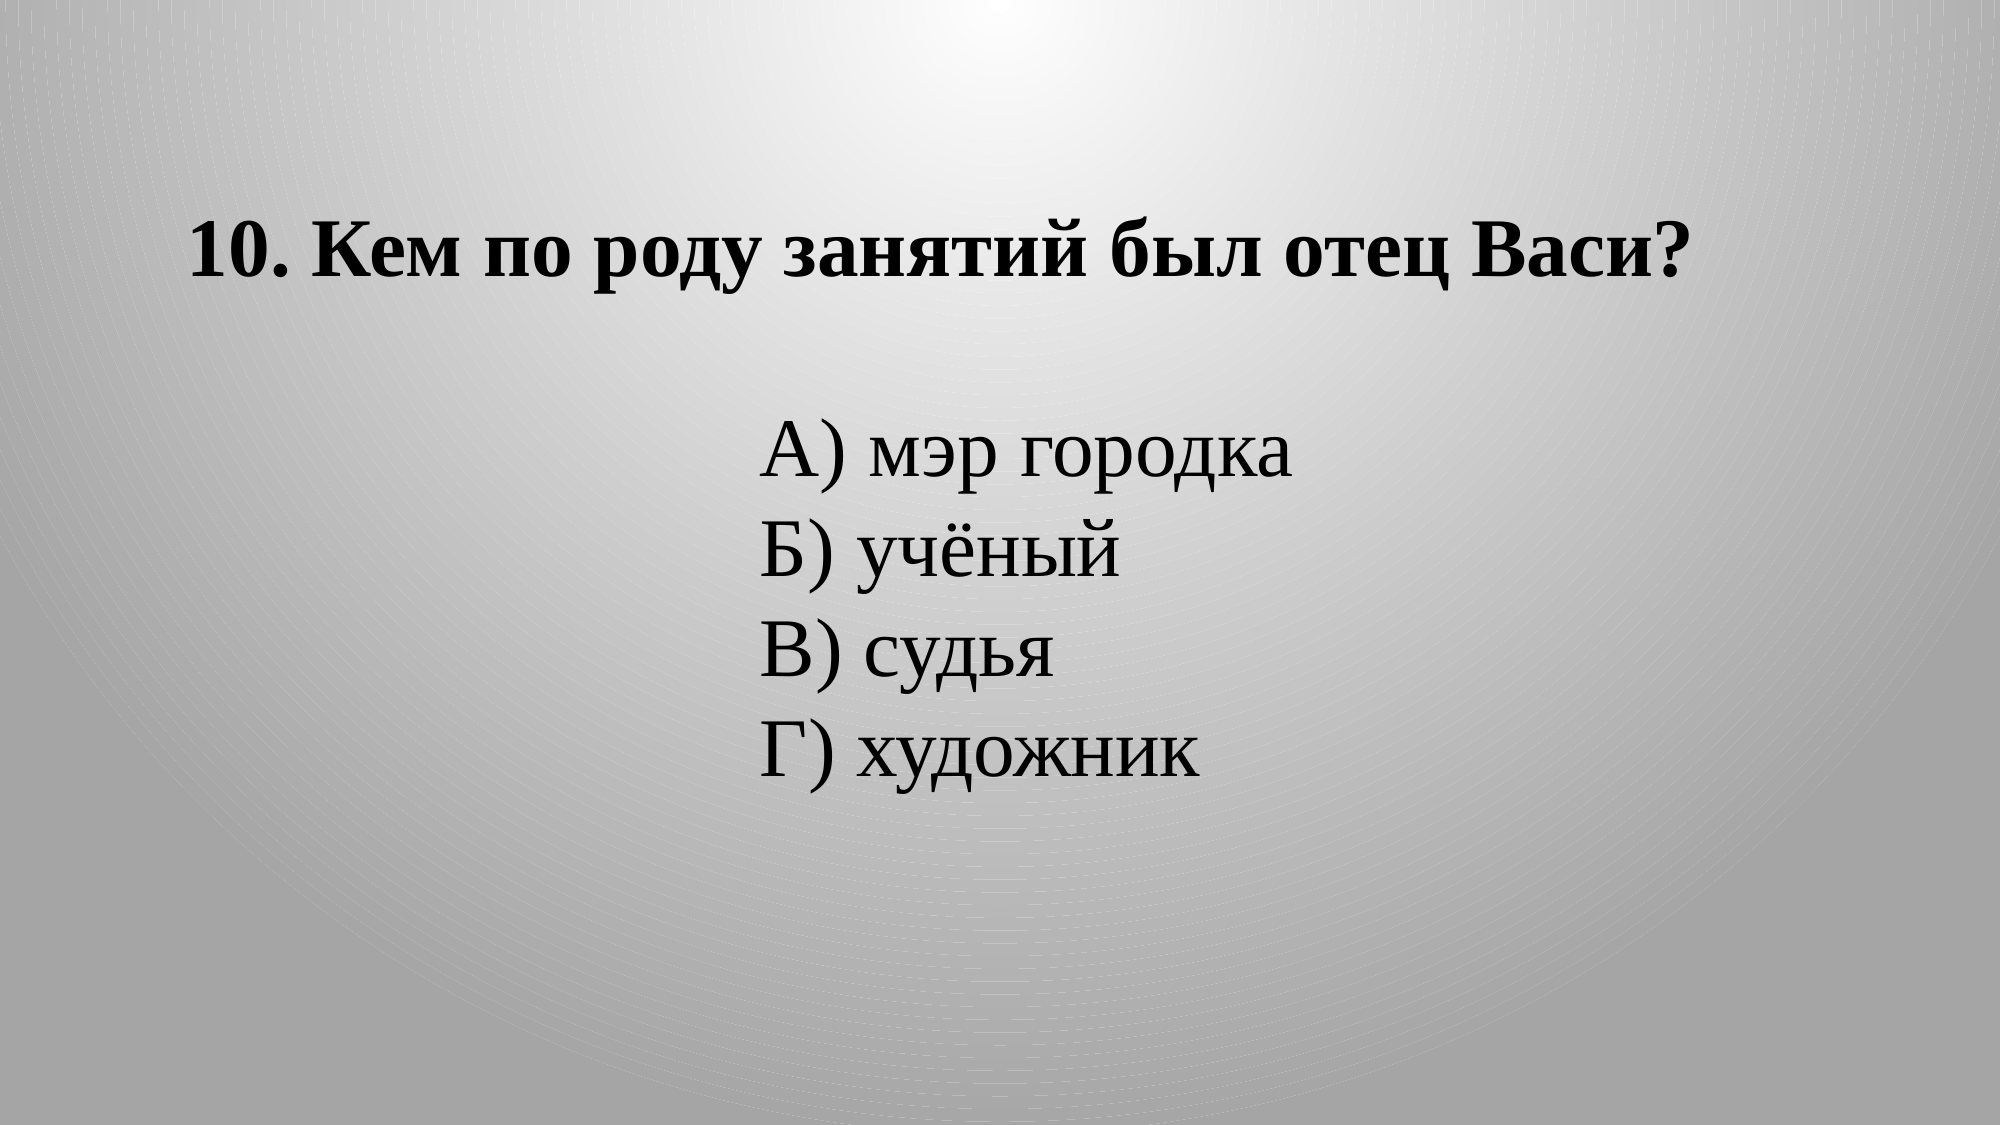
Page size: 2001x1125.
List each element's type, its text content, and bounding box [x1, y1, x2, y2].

text_box 10. Кем по роду занятий был отец Васи? А) мэр городка Б) учёный В) судья Г) художник [172, 185, 1912, 801]
